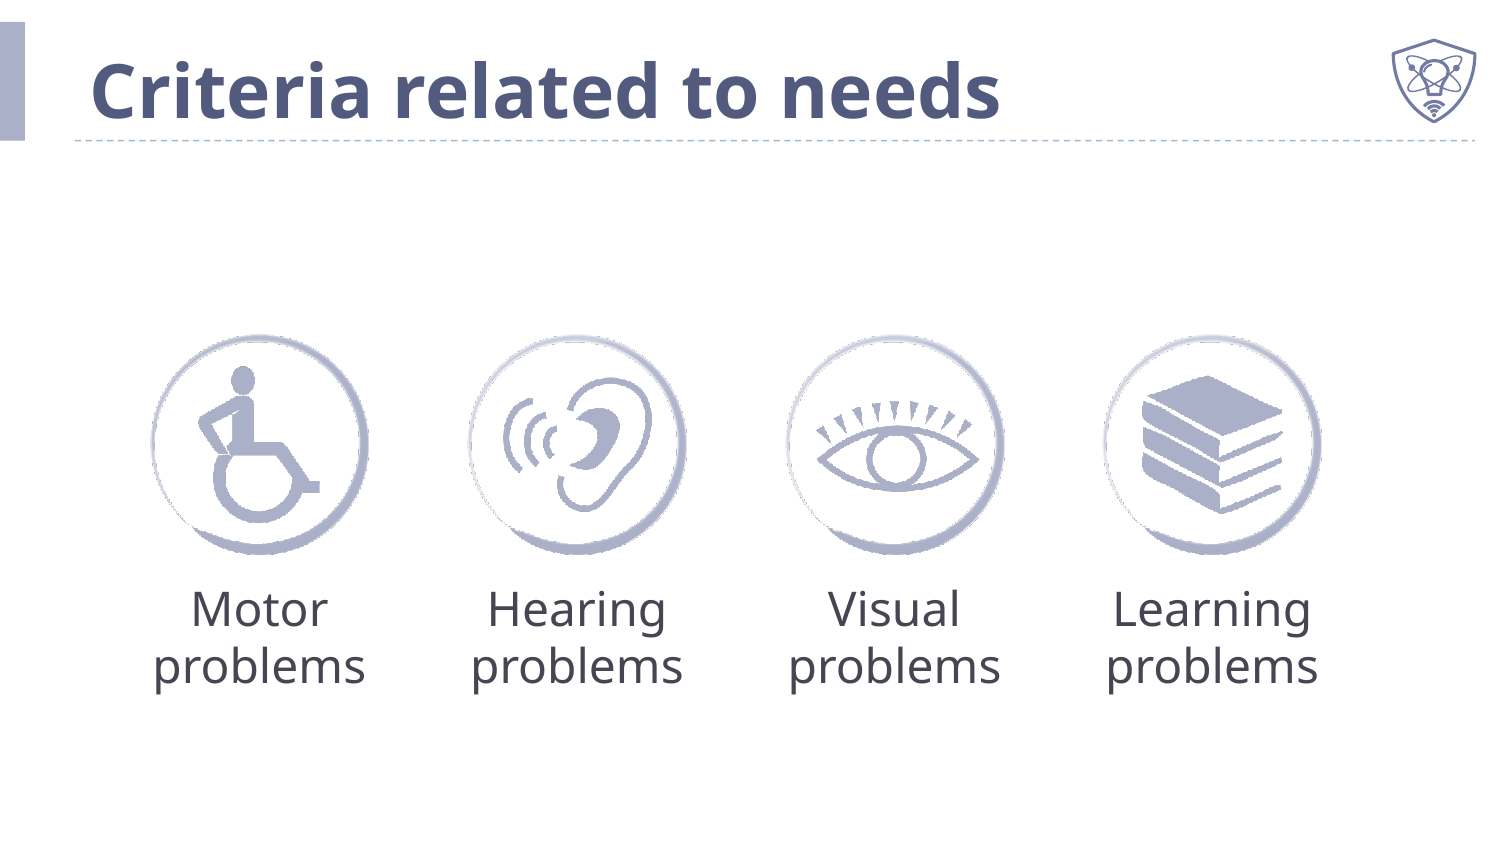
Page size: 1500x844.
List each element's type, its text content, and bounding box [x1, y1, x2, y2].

picture [1102, 334, 1323, 555]
text_box Visual problems [769, 570, 1020, 701]
picture [467, 334, 687, 555]
text_box Motor problems [122, 570, 397, 701]
text_box Learning problems [1024, 570, 1400, 701]
picture [149, 334, 370, 555]
title Criteria related to needs [75, 18, 1475, 141]
picture [784, 334, 1005, 555]
text_box Hearing problems [452, 570, 703, 701]
